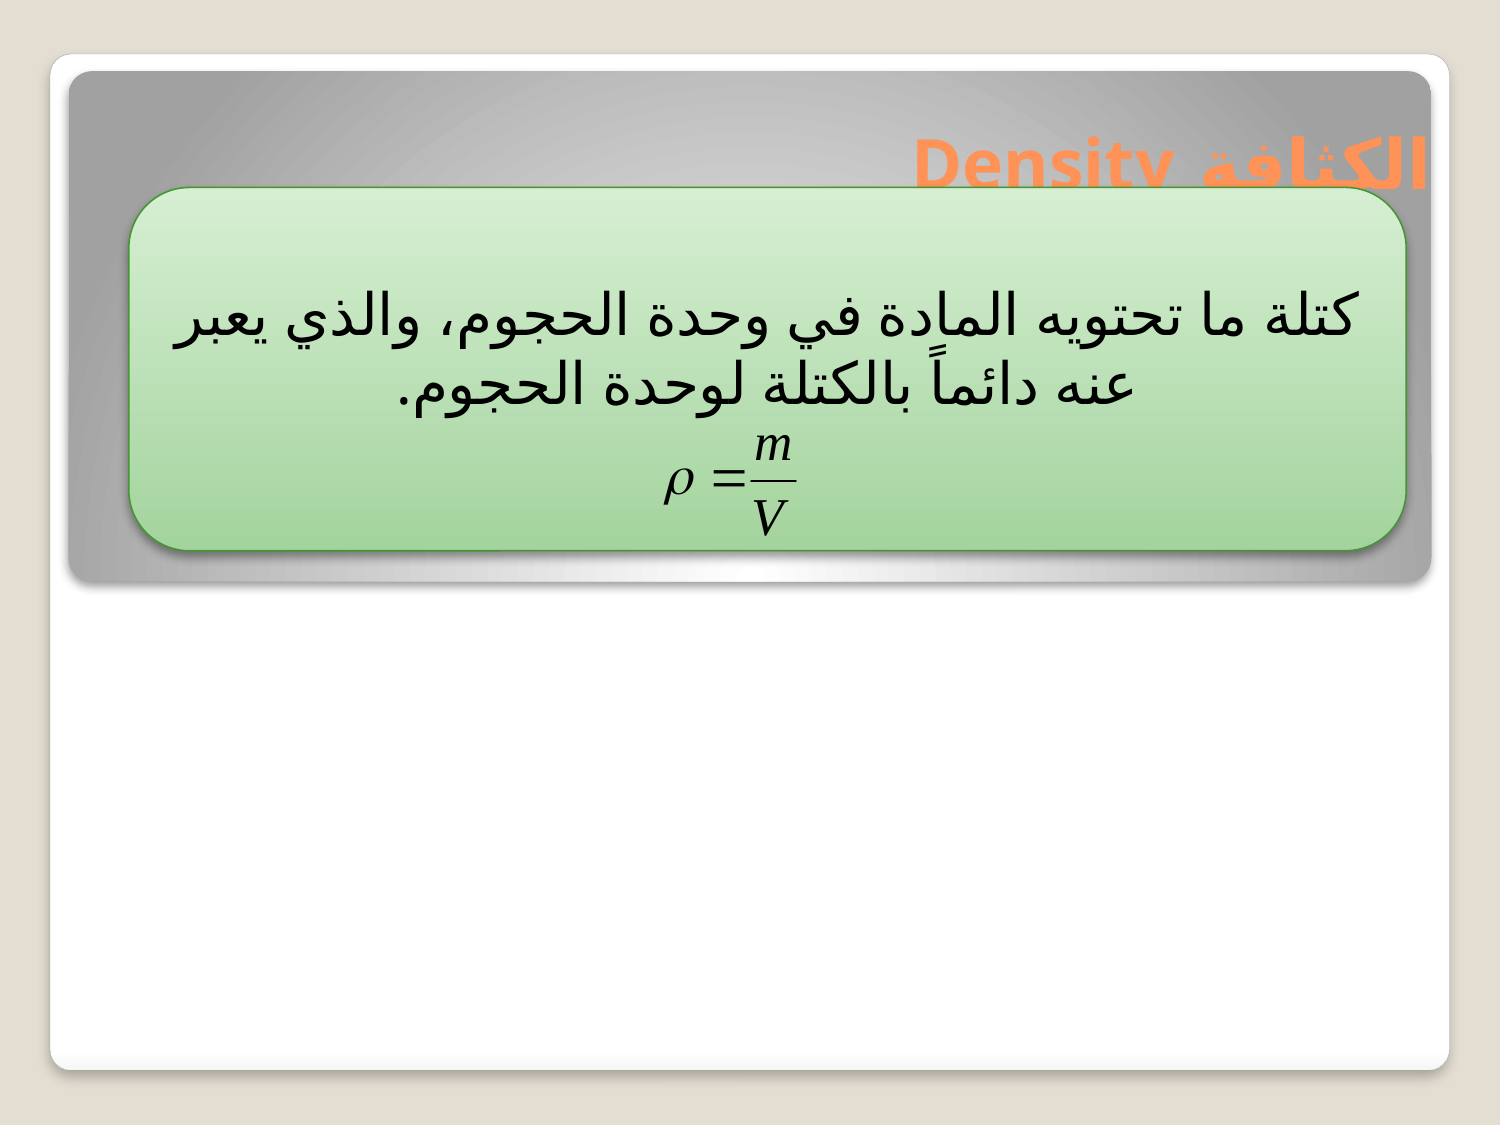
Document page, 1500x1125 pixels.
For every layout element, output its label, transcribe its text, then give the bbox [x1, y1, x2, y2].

title الكثافة Density [539, 70, 1439, 211]
text_box كتلة ما تحتويه المادة في وحدة الحجوم، والذي يعبر عنه دائماً بالكتلة لوحدة الحجوم. [128, 186, 1407, 552]
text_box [653, 409, 809, 548]
